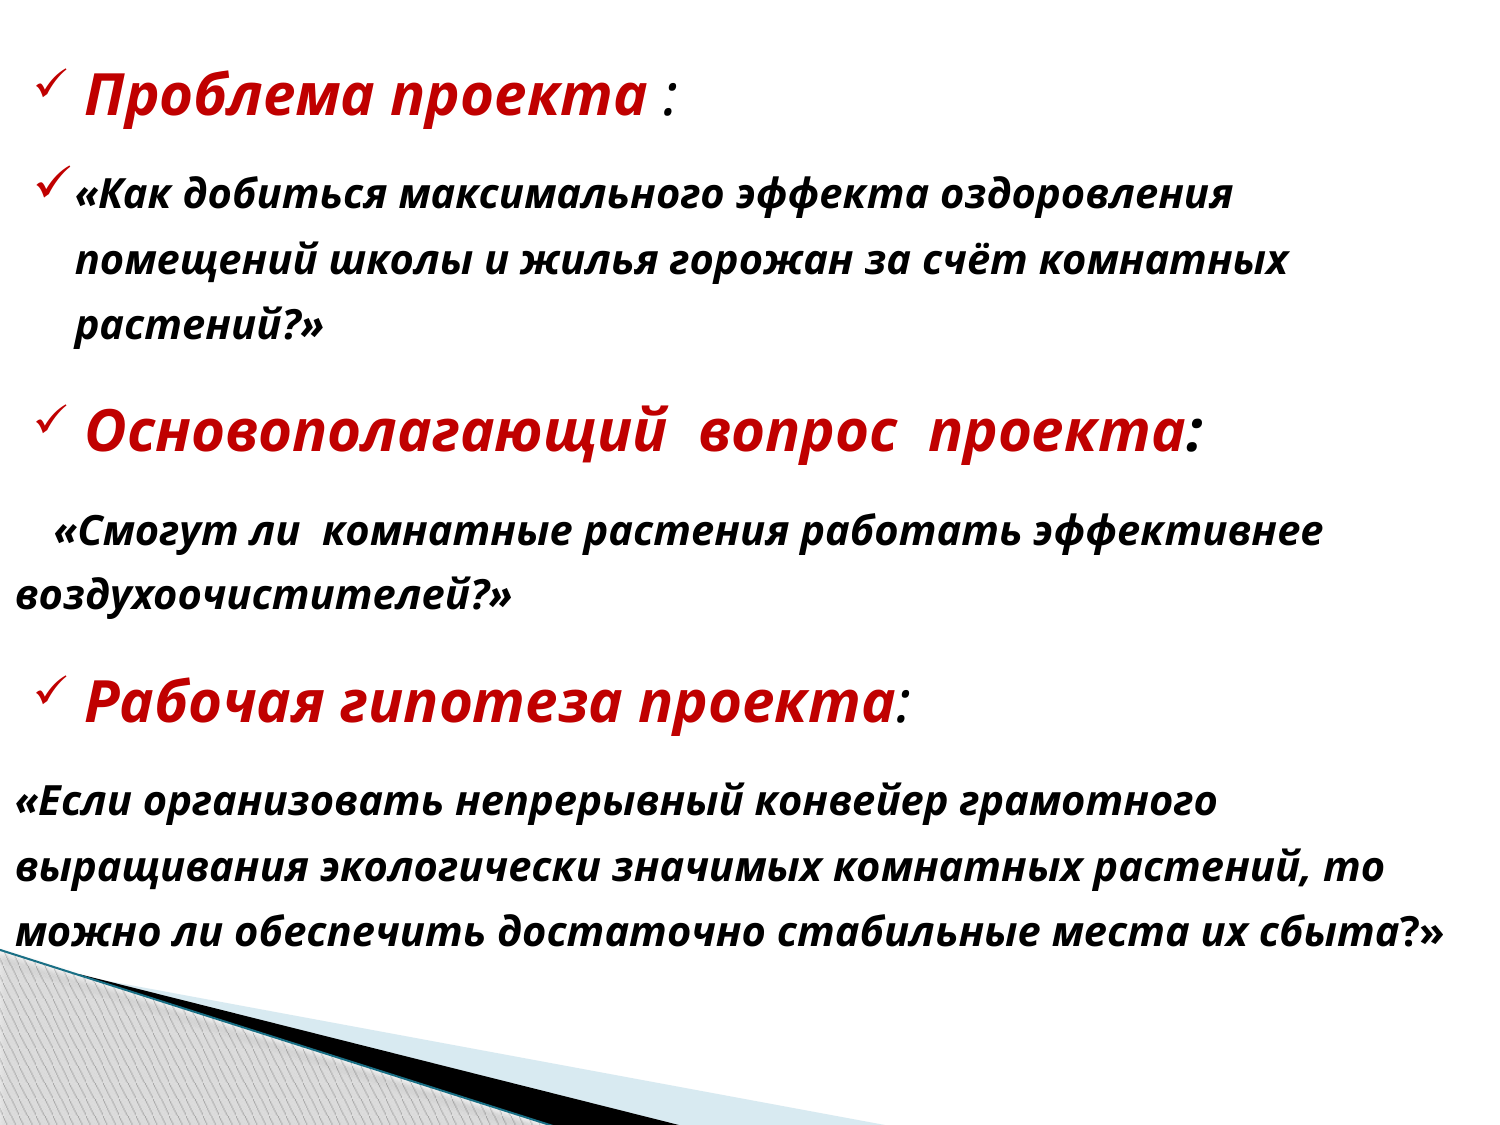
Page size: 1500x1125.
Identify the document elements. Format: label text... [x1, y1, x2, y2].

list Проблема проекта : «Как добиться максимального эффекта оздоровления помещений школы и жилья горожан за счёт комнатных растений?» Основополагающий вопрос проекта: «Смогут ли комнатные растения работать эффективнее воздухоочистителей?» Рабочая гипотеза проекта: «Если организовать непрерывный конвейер грамотного выращивания экологически значимых комнатных растений, то можно ли обеспечить достаточно стабильные места их сбыта?» [0, 29, 1500, 1124]
